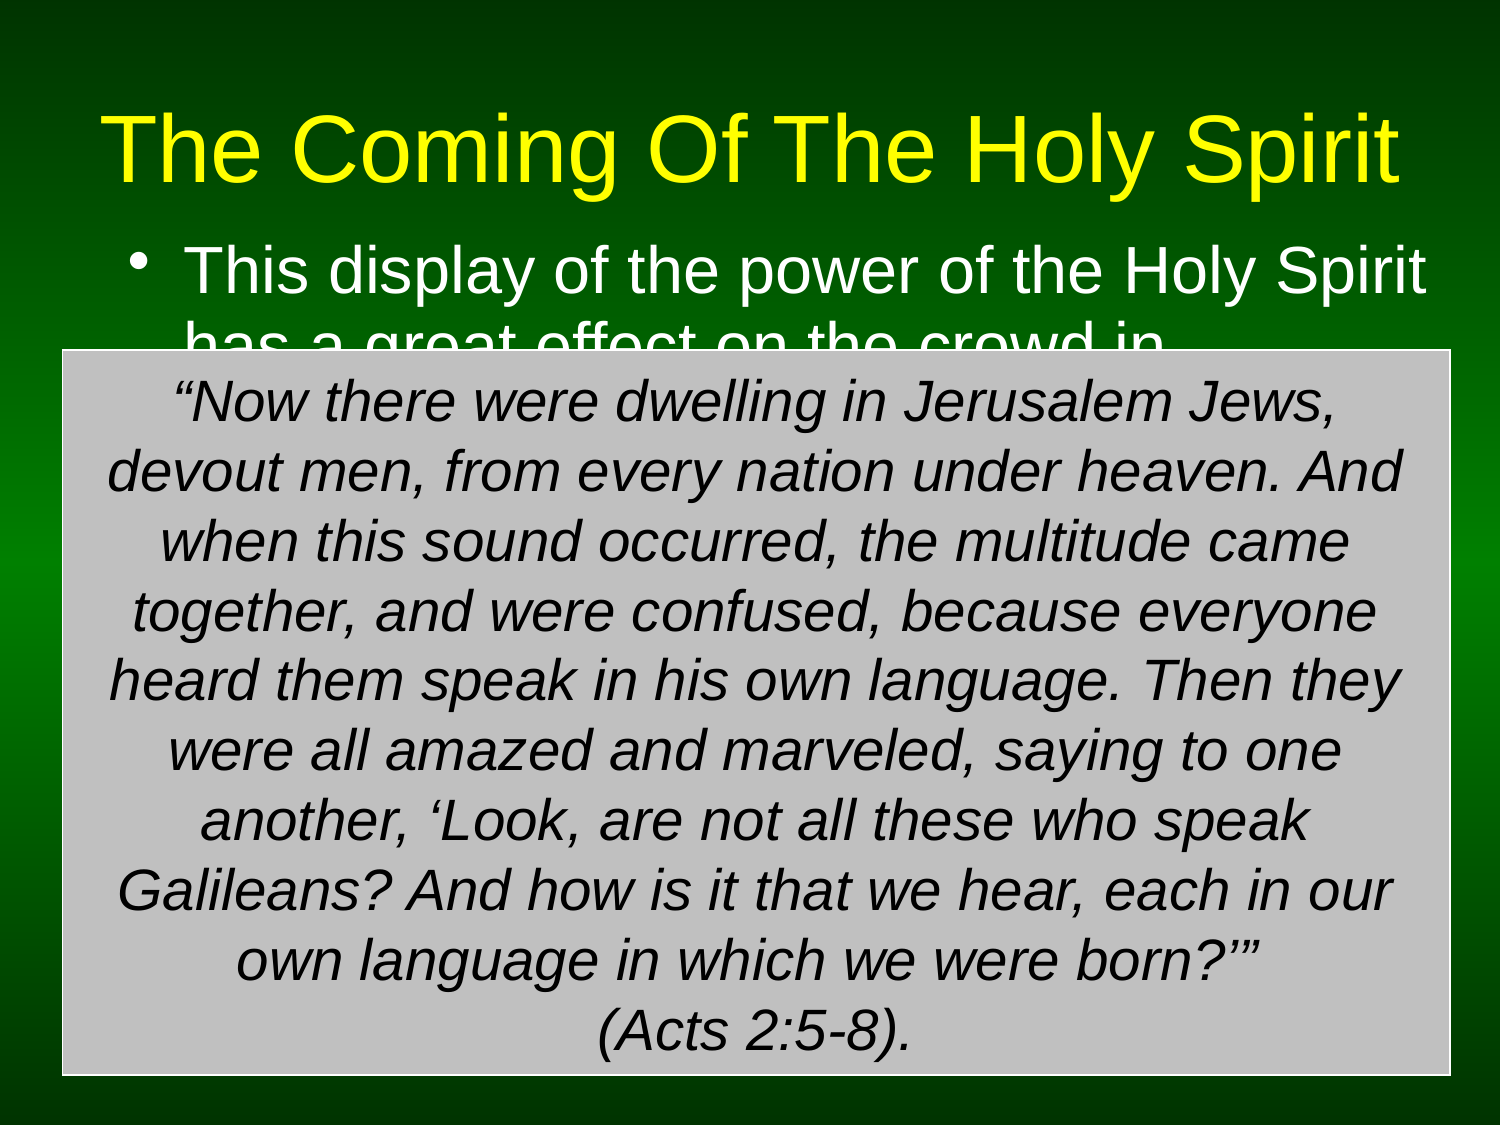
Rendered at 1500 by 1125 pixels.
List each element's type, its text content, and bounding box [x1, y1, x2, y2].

title The Coming Of The Holy Spirit [37, 50, 1463, 238]
text_box “Now there were dwelling in Jerusalem Jews, devout men, from every nation under heaven. And when this sound occurred, the multitude came together, and were confused, because everyone heard them speak in his own language. Then they were all amazed and marveled, saying to one another, ‘Look, are not all these who speak Galileans? And how is it that we hear, each in our own language in which we were born?’” (Acts 2:5-8). [62, 350, 1450, 1075]
list This display of the power of the Holy Spirit has a great effect on the crowd in Jerusalem. [112, 224, 1463, 1125]
